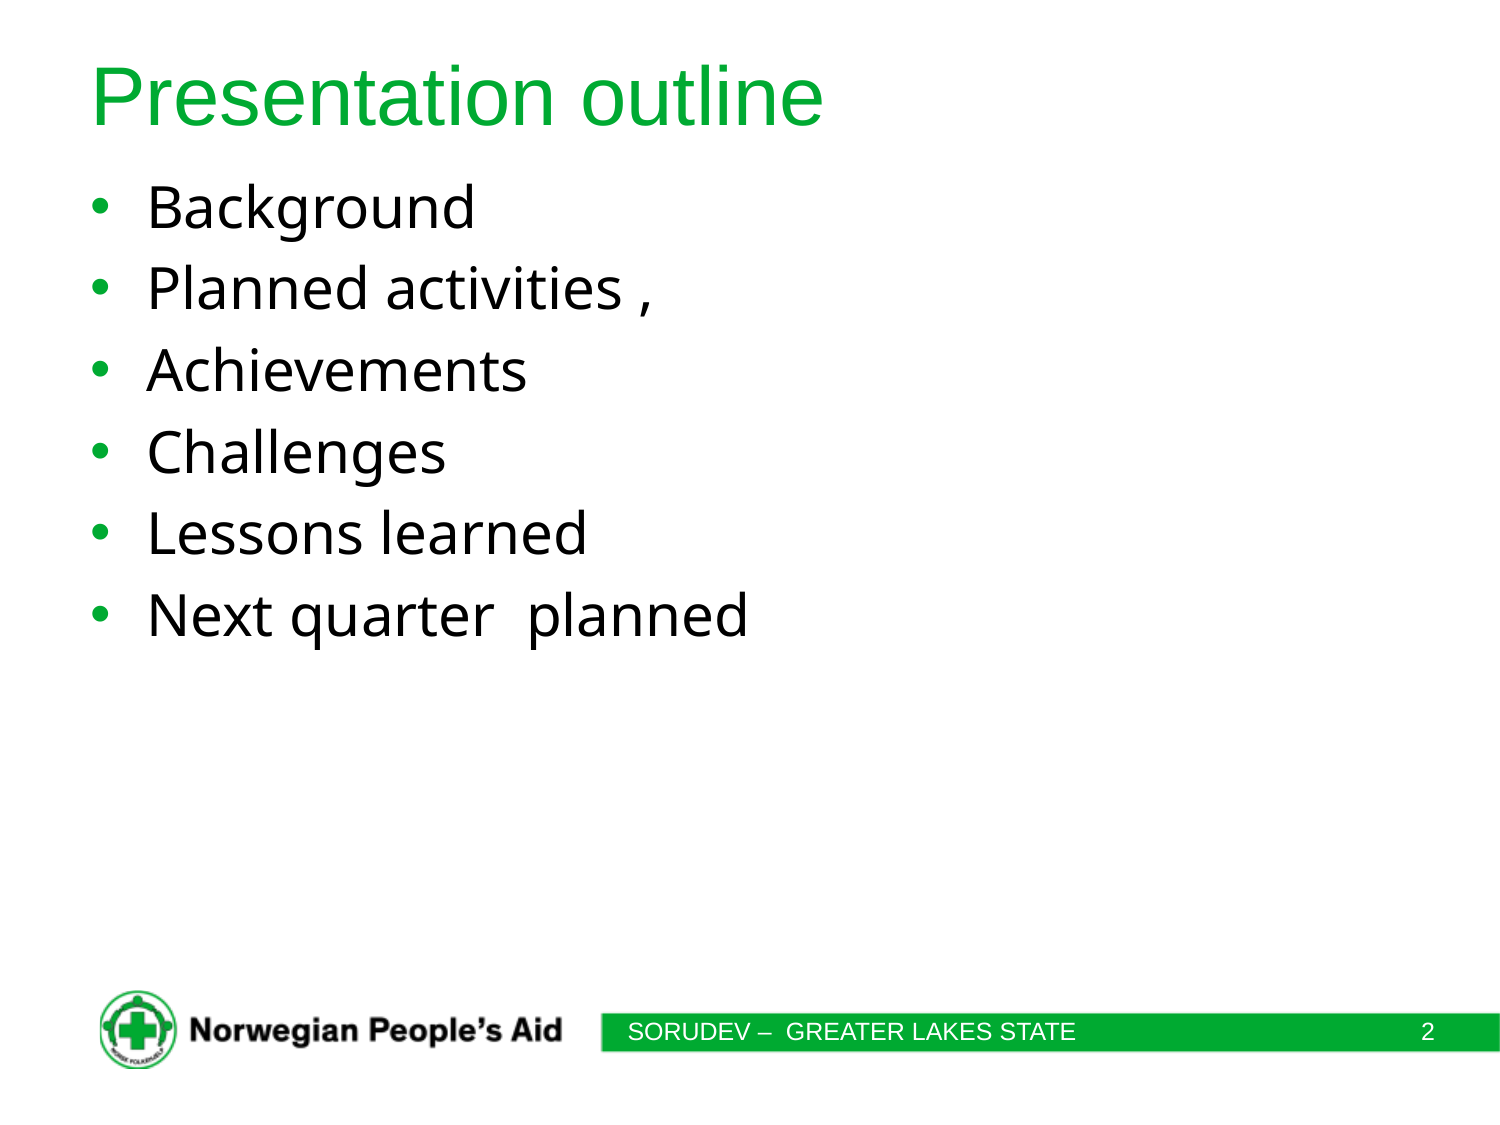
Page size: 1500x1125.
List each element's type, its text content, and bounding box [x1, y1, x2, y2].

picture [99, 990, 1500, 1069]
list Background Planned activities , Achievements Challenges Lessons learned Next quarter planned [75, 162, 1425, 925]
footer SORUDEV – GREATER LAKES STATE [612, 999, 1375, 1060]
title Presentation outline [75, 12, 1425, 150]
slide_number 2 [1387, 999, 1450, 1060]
